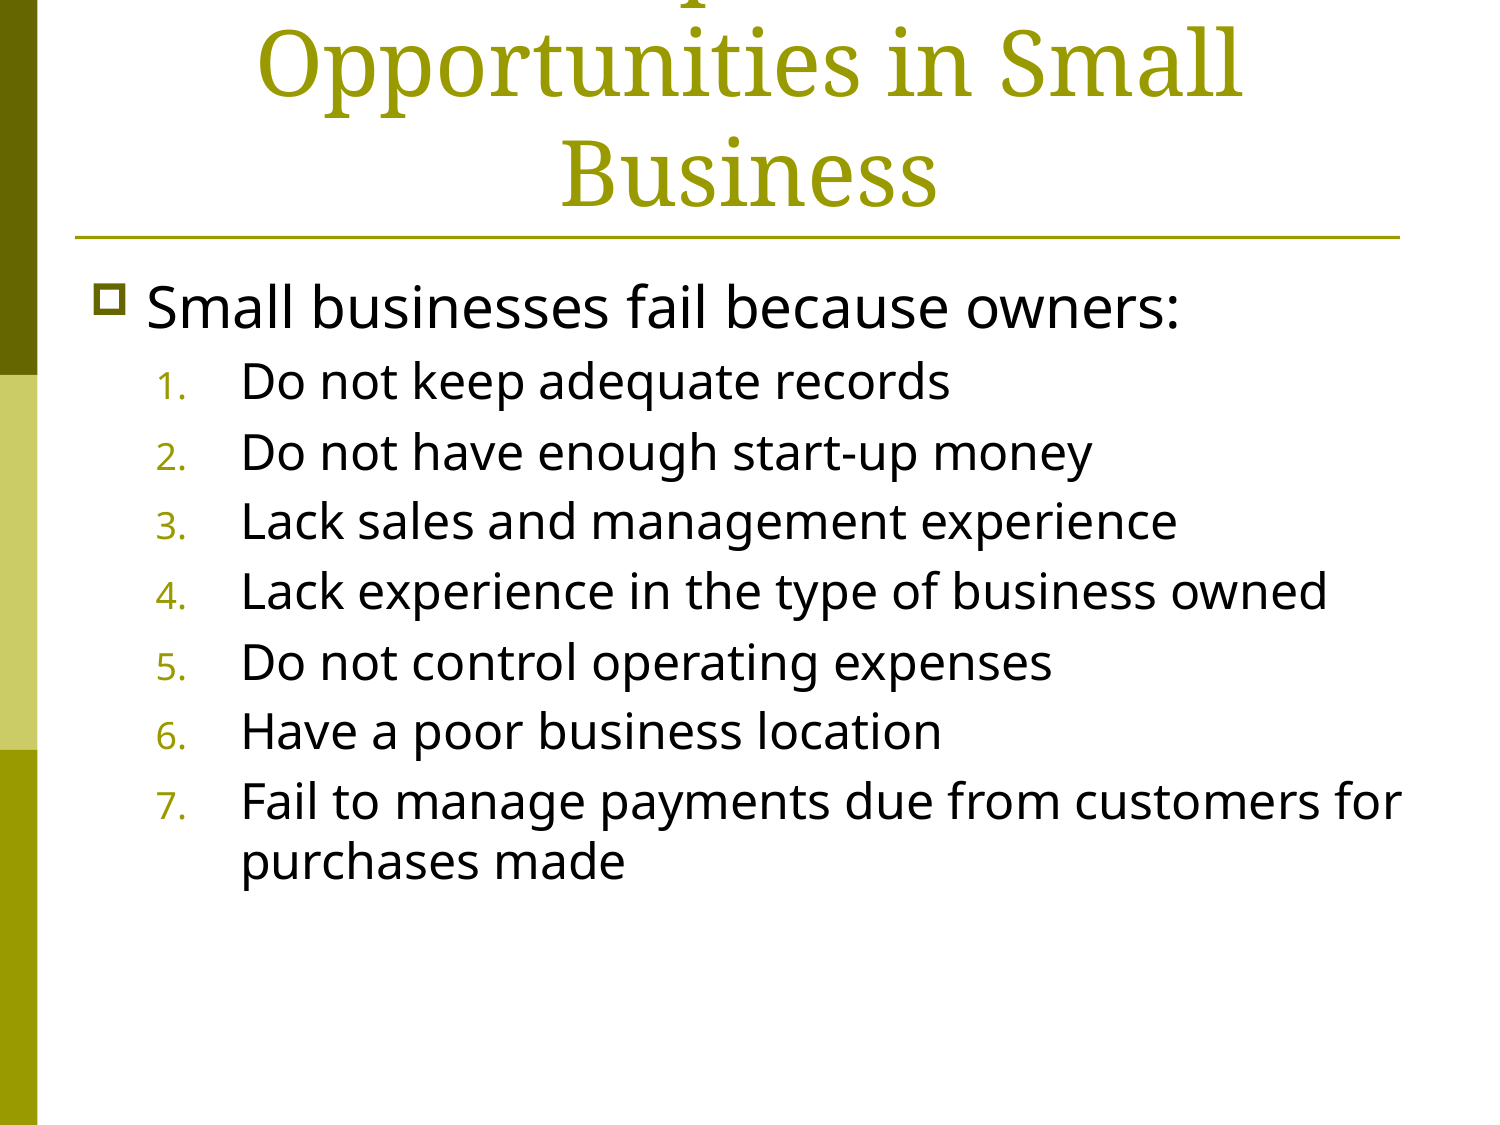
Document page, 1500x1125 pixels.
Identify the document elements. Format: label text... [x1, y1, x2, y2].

title Chapter 21 Opportunities in Small Business [74, 45, 1426, 233]
list Small businesses fail because owners: Do not keep adequate records Do not have enough start-up money Lack sales and management experience Lack experience in the type of business owned Do not control operating expenses Have a poor business location Fail to manage payments due from customers for purchases made [74, 262, 1426, 1006]
